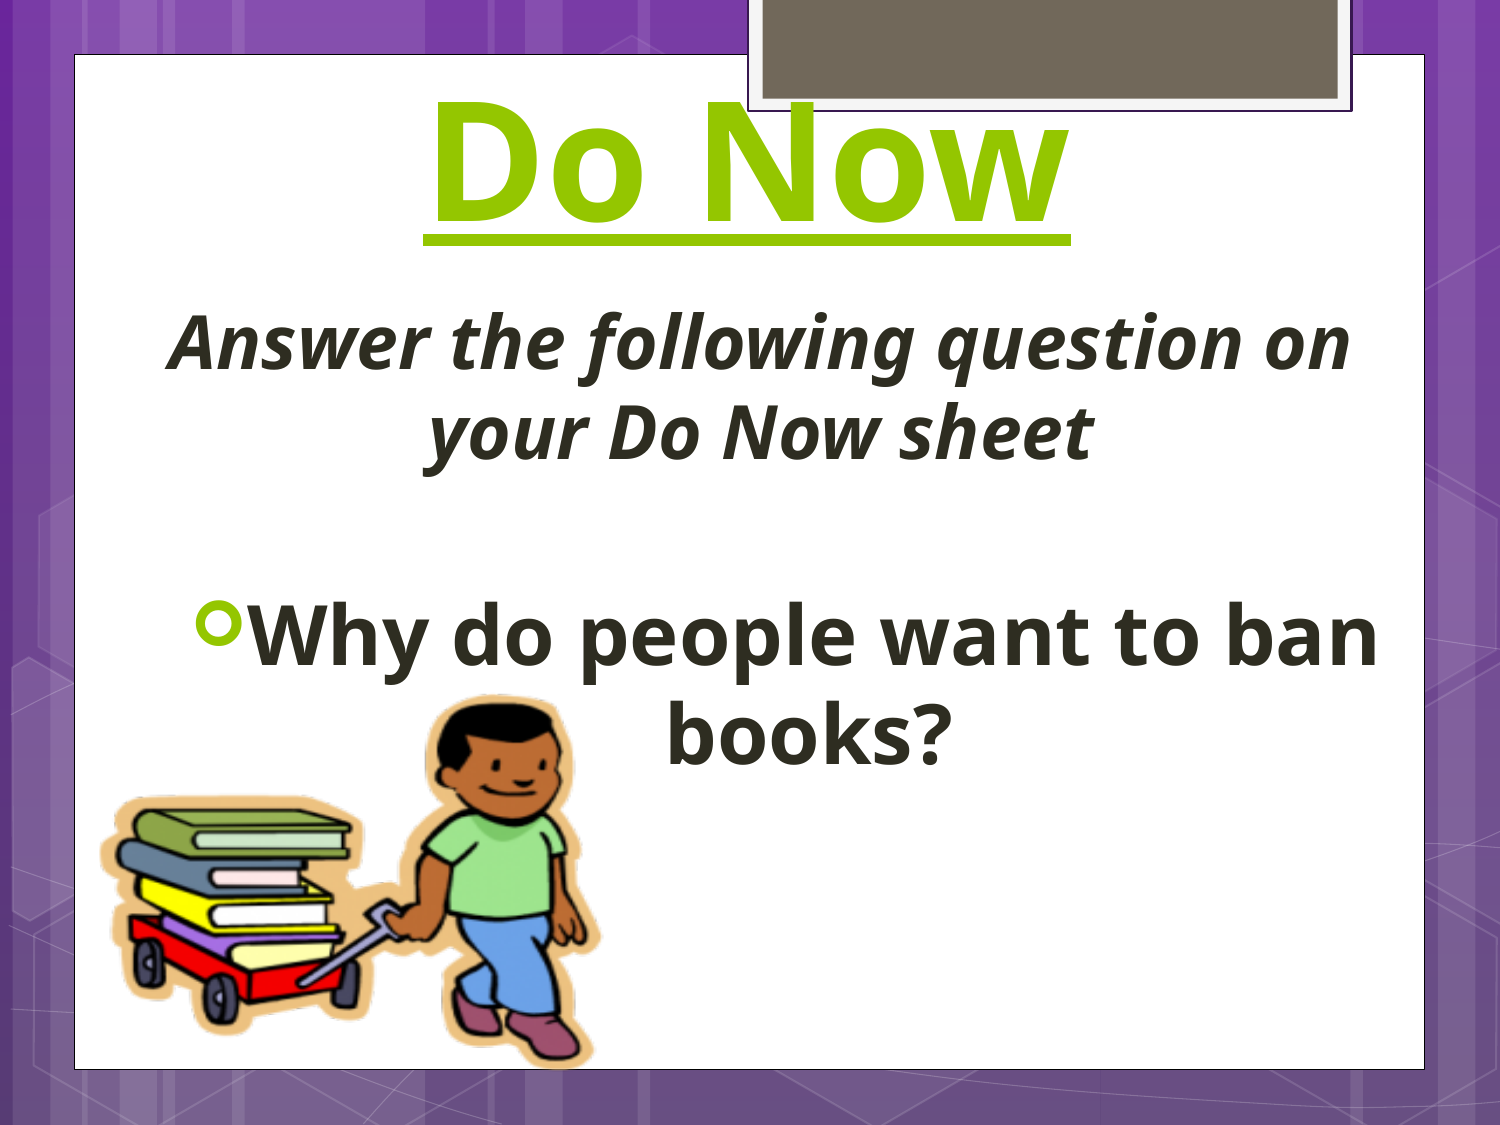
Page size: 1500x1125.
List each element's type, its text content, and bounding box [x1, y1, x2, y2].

list Answer the following question on your Do Now sheet Why do people want to ban books? [75, 287, 1438, 957]
title Do Now [171, 168, 1324, 263]
picture [99, 687, 613, 1079]
